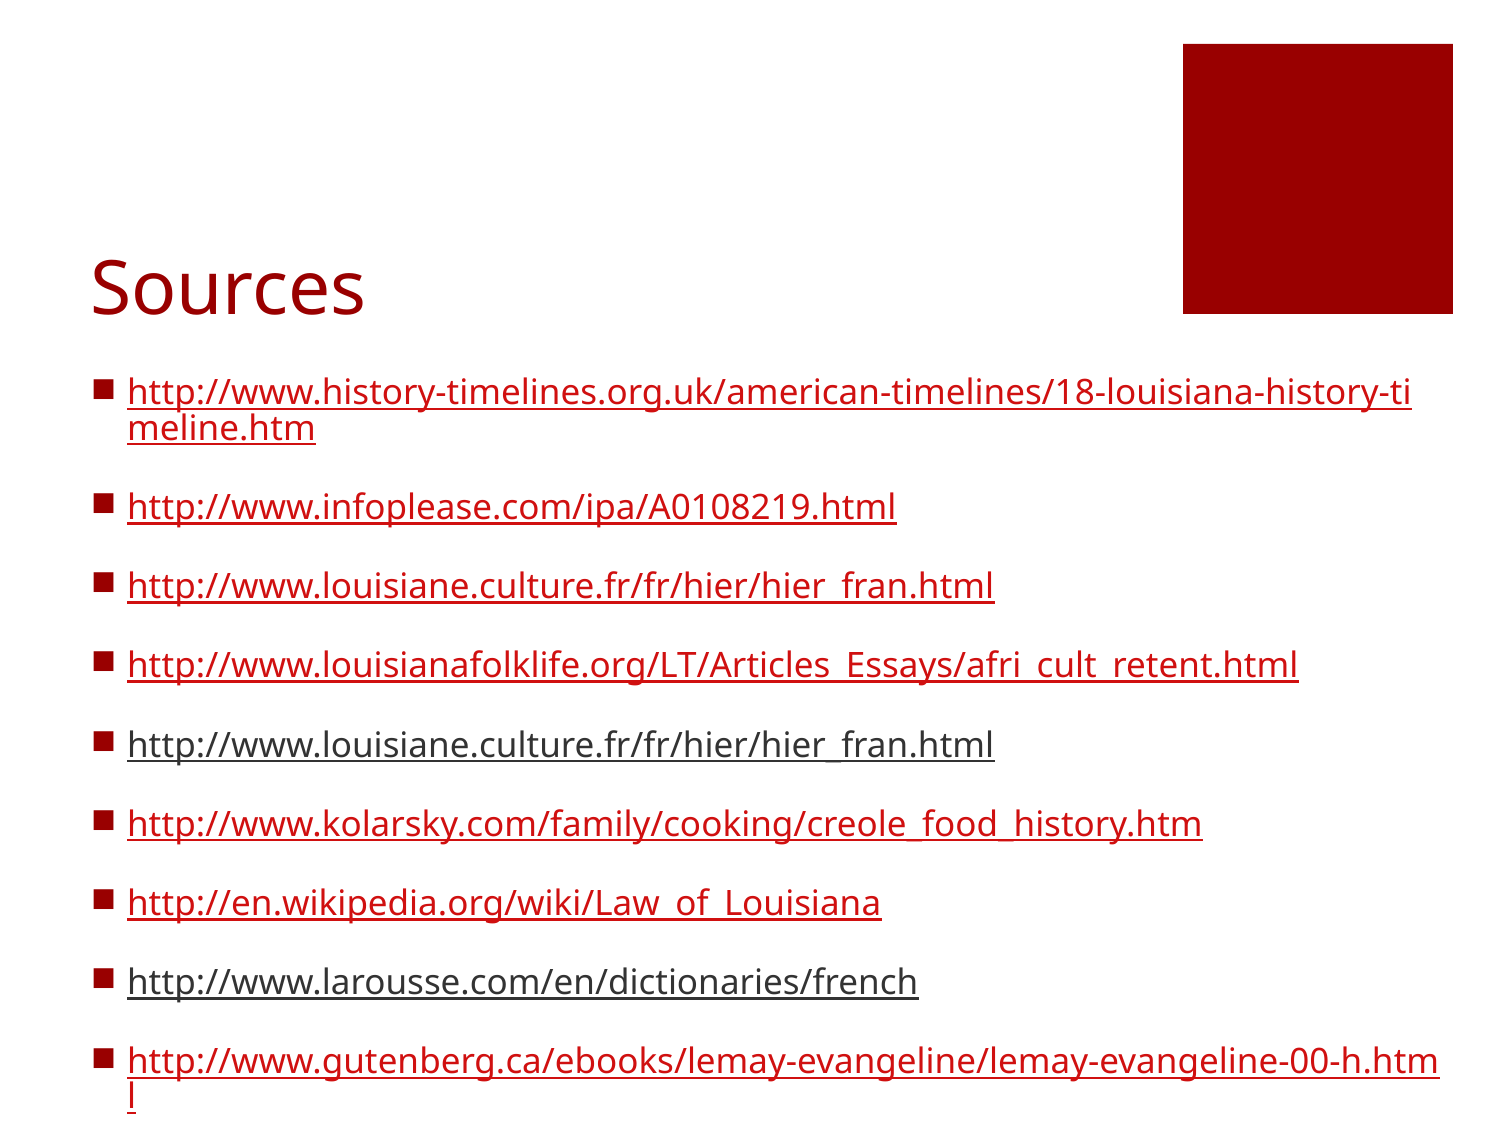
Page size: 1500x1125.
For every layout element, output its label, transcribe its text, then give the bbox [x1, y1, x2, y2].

title Sources [75, 149, 1143, 338]
list http://www.history-timelines.org.uk/american-timelines/18-louisiana-history-timeline.htm http://www.infoplease.com/ipa/A0108219.html http://www.louisiane.culture.fr/fr/hier/hier_fran.html http://www.louisianafolklife.org/LT/Articles_Essays/afri_cult_retent.html http://www.louisiane.culture.fr/fr/hier/hier_fran.html http://www.kolarsky.com/family/cooking/creole_food_history.htm http://en.wikipedia.org/wiki/Law_of_Louisiana http://www.larousse.com/en/dictionaries/french http://www.gutenberg.ca/ebooks/lemay-evangeline/lemay-evangeline-00-h.html [75, 362, 1456, 1066]
